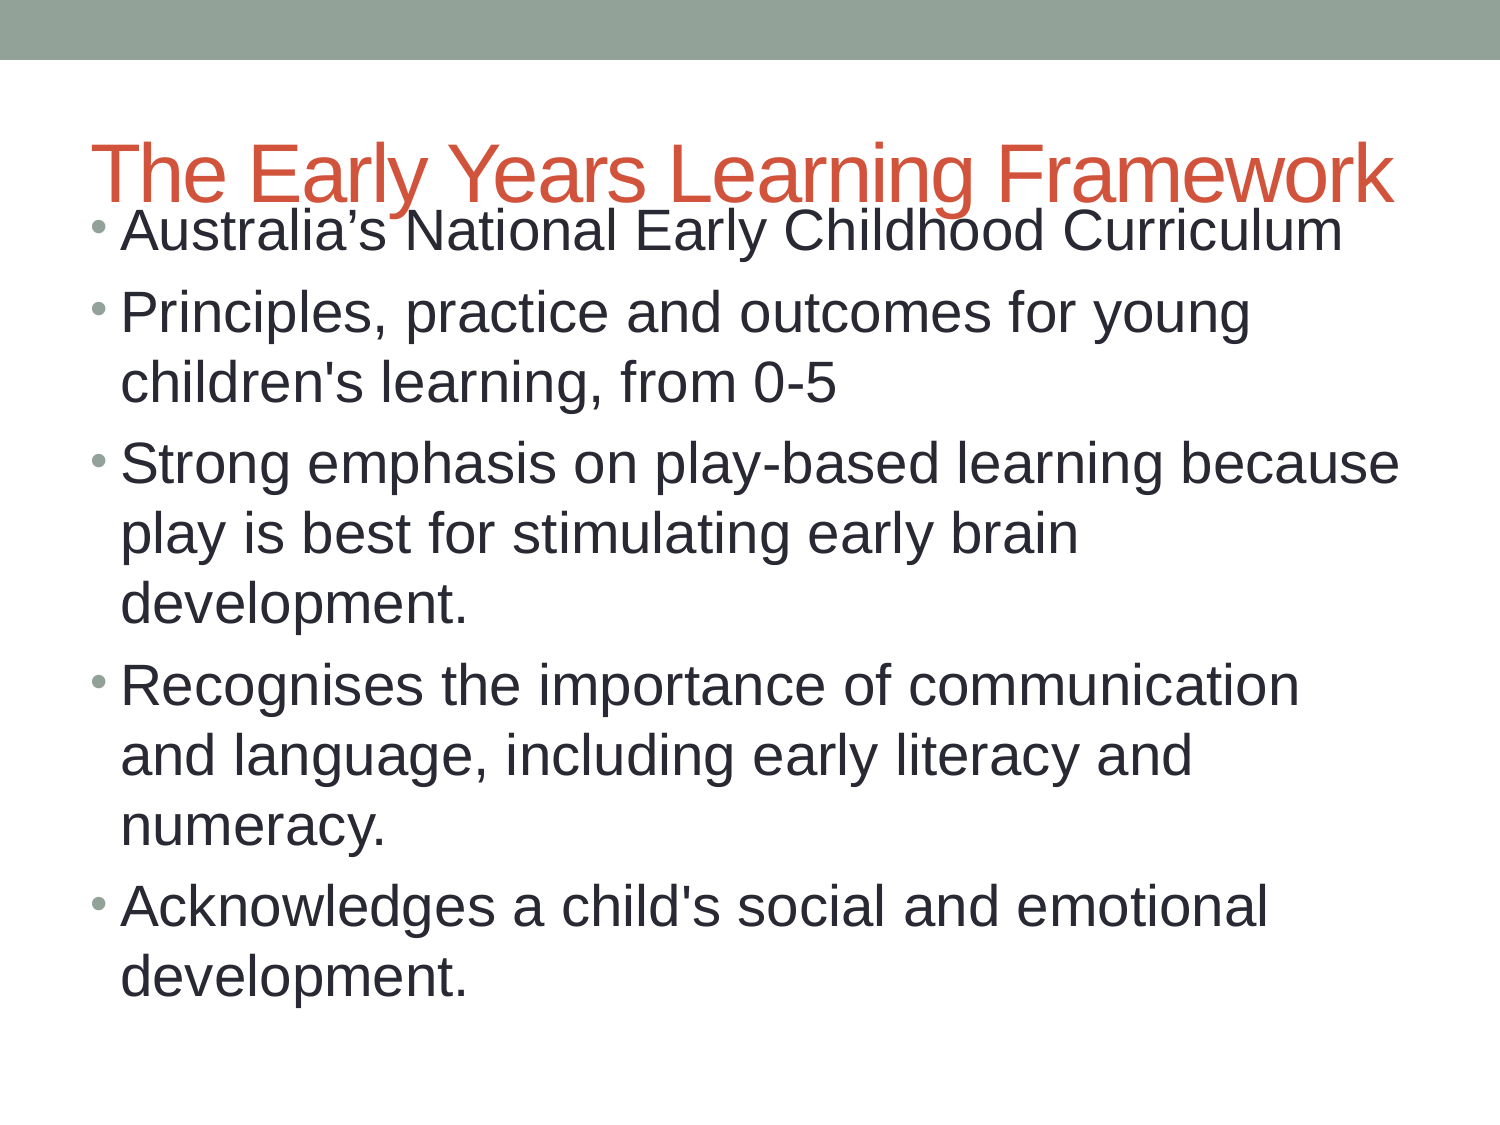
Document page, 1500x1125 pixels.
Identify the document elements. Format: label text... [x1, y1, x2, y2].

title The Early Years Learning Framework [75, 87, 1425, 184]
list Australia’s National Early Childhood Curriculum Principles, practice and outcomes for young children's learning, from 0-5 Strong emphasis on play-based learning because play is best for stimulating early brain development. Recognises the importance of communication and language, including early literacy and numeracy. Acknowledges a child's social and emotional development. [75, 184, 1425, 1005]
